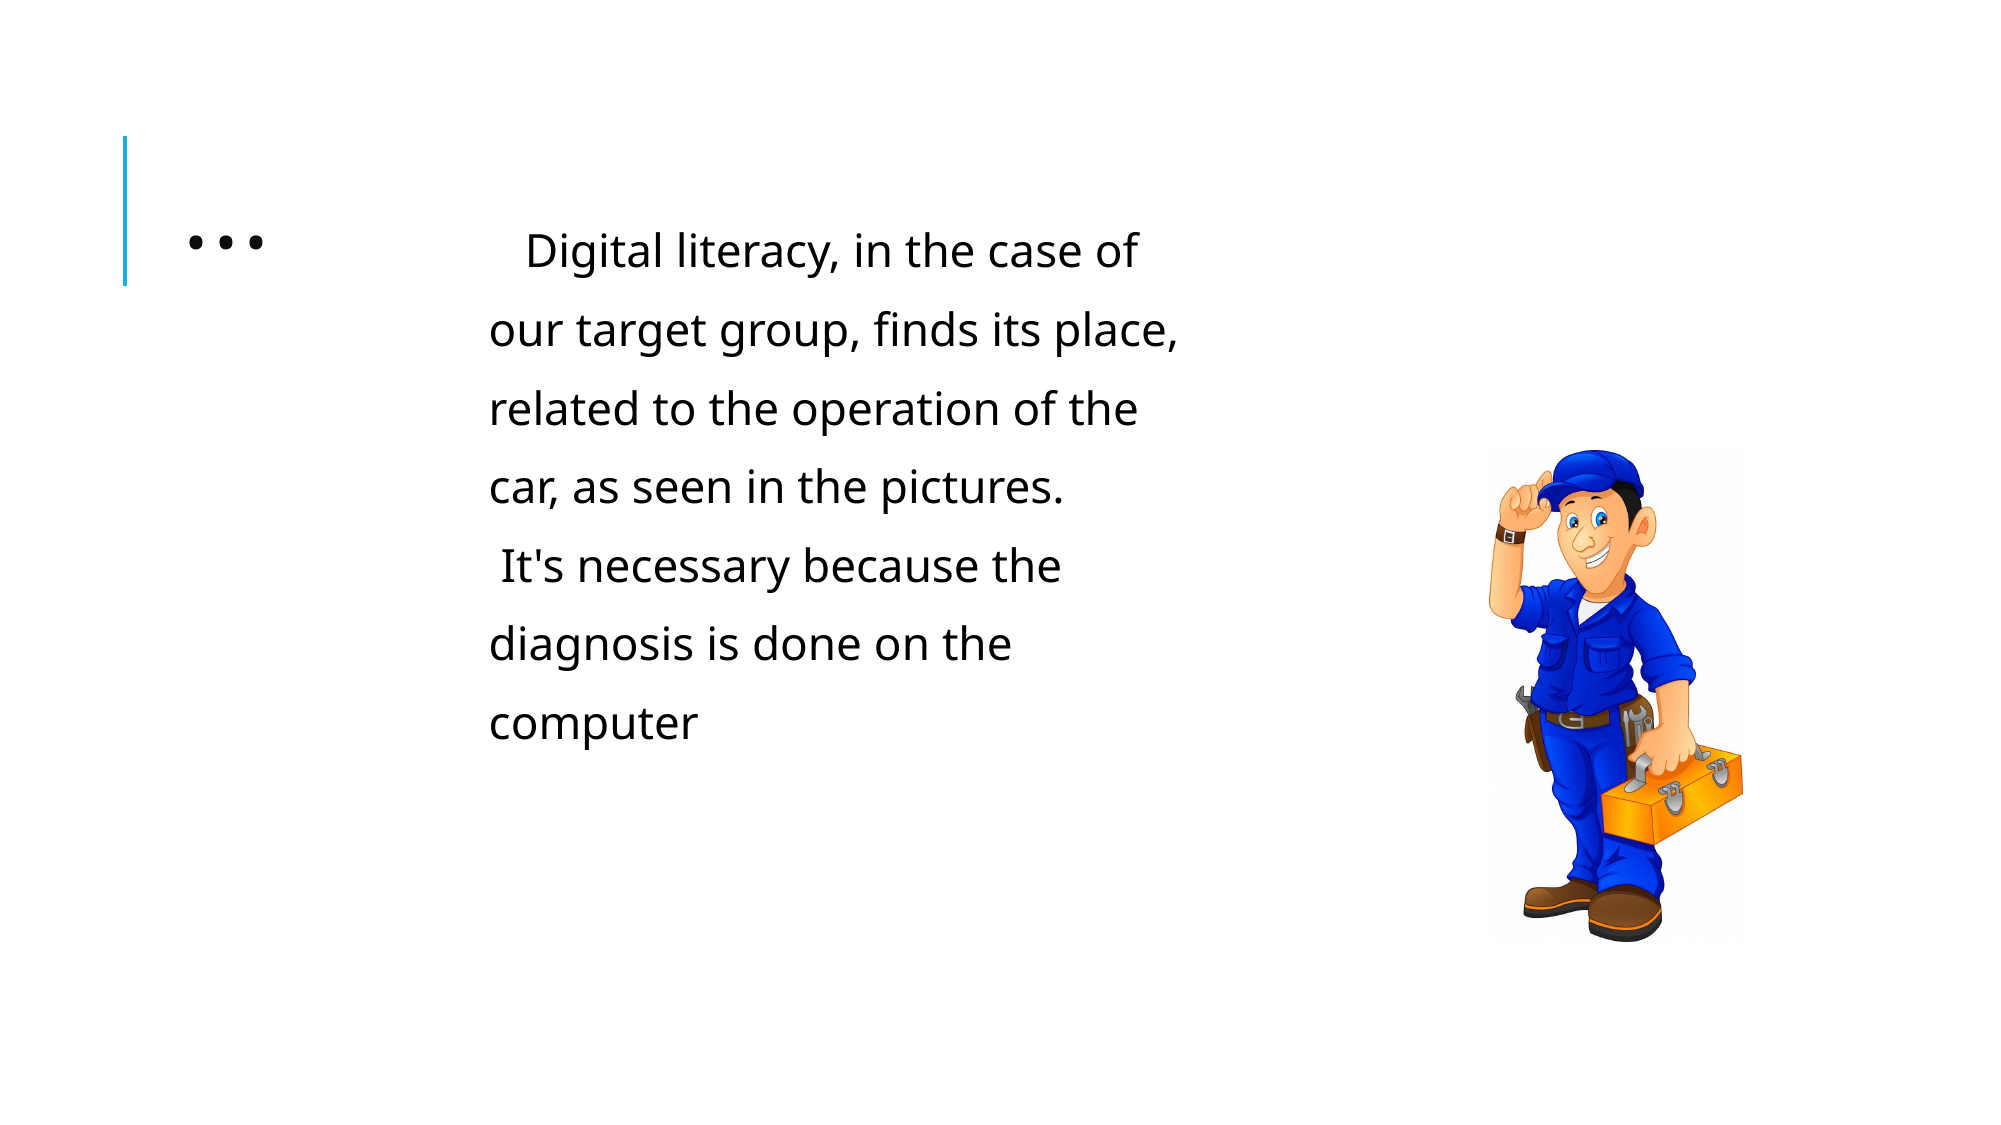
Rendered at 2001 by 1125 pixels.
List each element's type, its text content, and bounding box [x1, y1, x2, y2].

list Digital literacy, in the case of our target group, finds its place, related to the operation of the car, as seen in the pictures. It's necessary because the diagnosis is done on the computer [454, 220, 1442, 1035]
picture [1489, 450, 1743, 943]
title ... [168, 96, 1763, 342]
